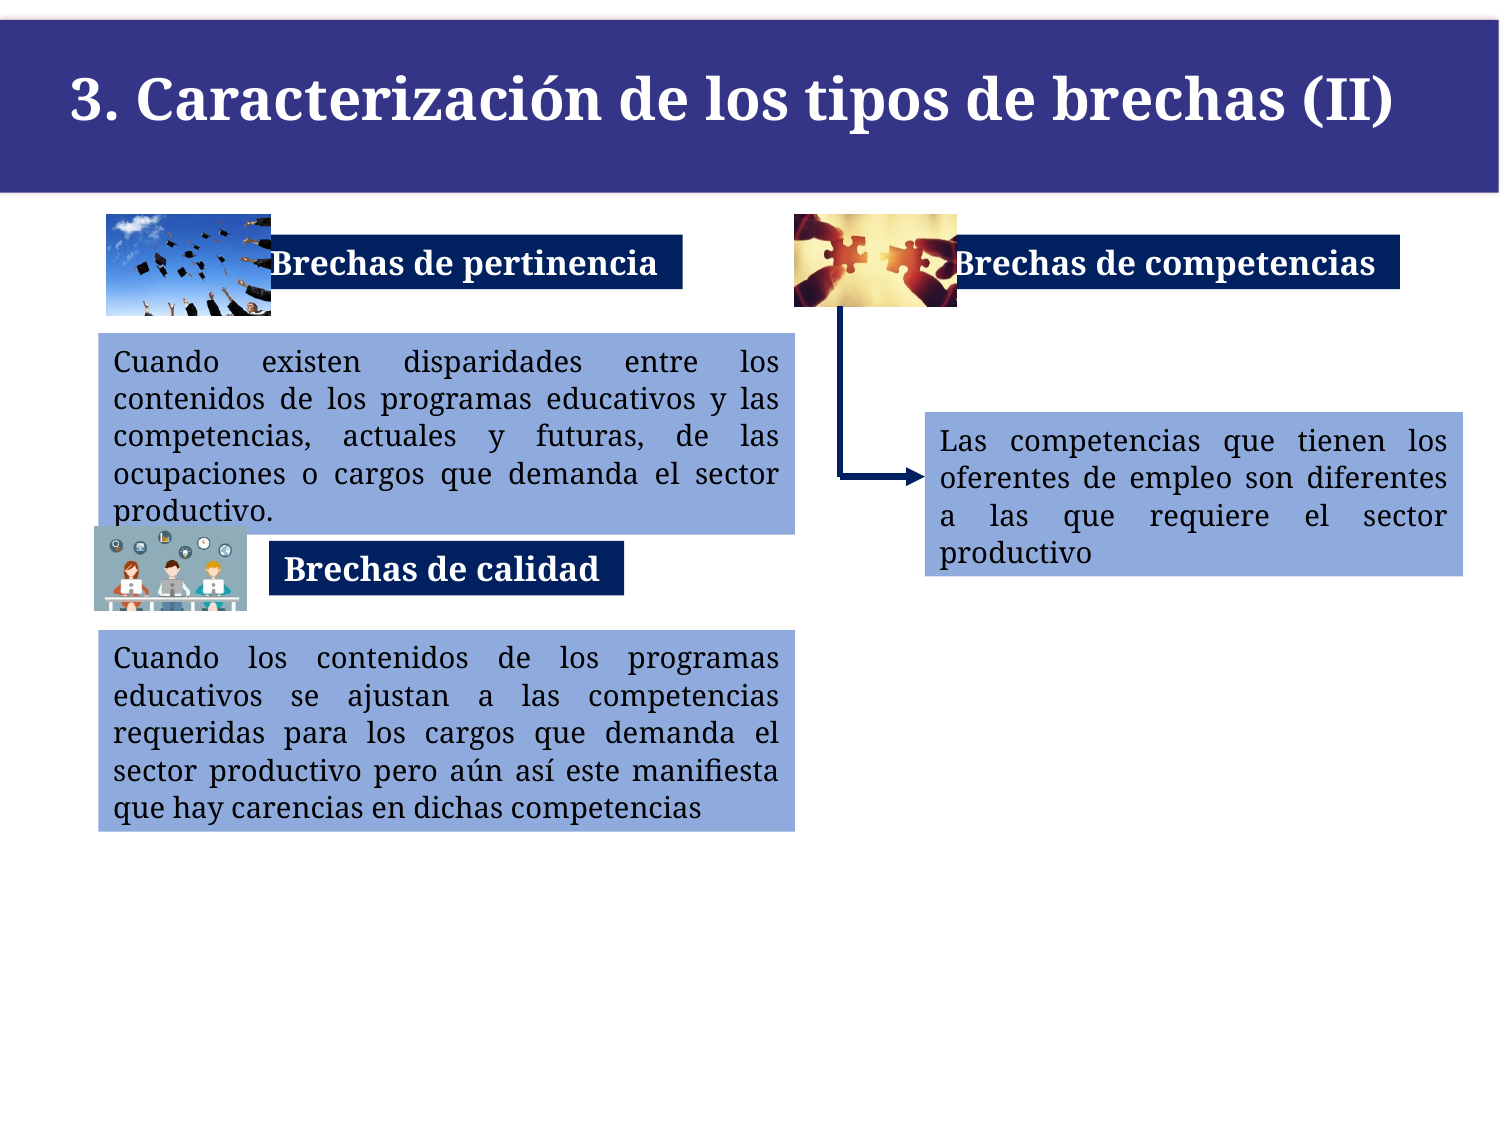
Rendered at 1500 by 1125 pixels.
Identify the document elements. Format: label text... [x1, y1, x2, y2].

text_box Cuando existen disparidades entre los contenidos de los programas educativos y las competencias, actuales y futuras, de las ocupaciones o cargos que demanda el sector productivo. [98, 333, 795, 535]
text_box Brechas de pertinencia [271, 234, 683, 290]
text_box Cuando los contenidos de los programas educativos se ajustan a las competencias requeridas para los cargos que demanda el sector productivo pero aún así este manifiesta que hay carencias en dichas competencias [98, 630, 795, 832]
text_box Brechas de calidad [269, 540, 625, 596]
text_box 3. Caracterización de los tipos de brechas (II) [28, 62, 1438, 133]
picture [94, 526, 247, 611]
text_box Las competencias que tienen los oferentes de empleo son diferentes a las que requiere el sector productivo [924, 412, 1463, 577]
text_box [0, 19, 1499, 193]
picture [106, 214, 271, 316]
picture [794, 214, 957, 307]
text_box Brechas de competencias [957, 234, 1400, 290]
